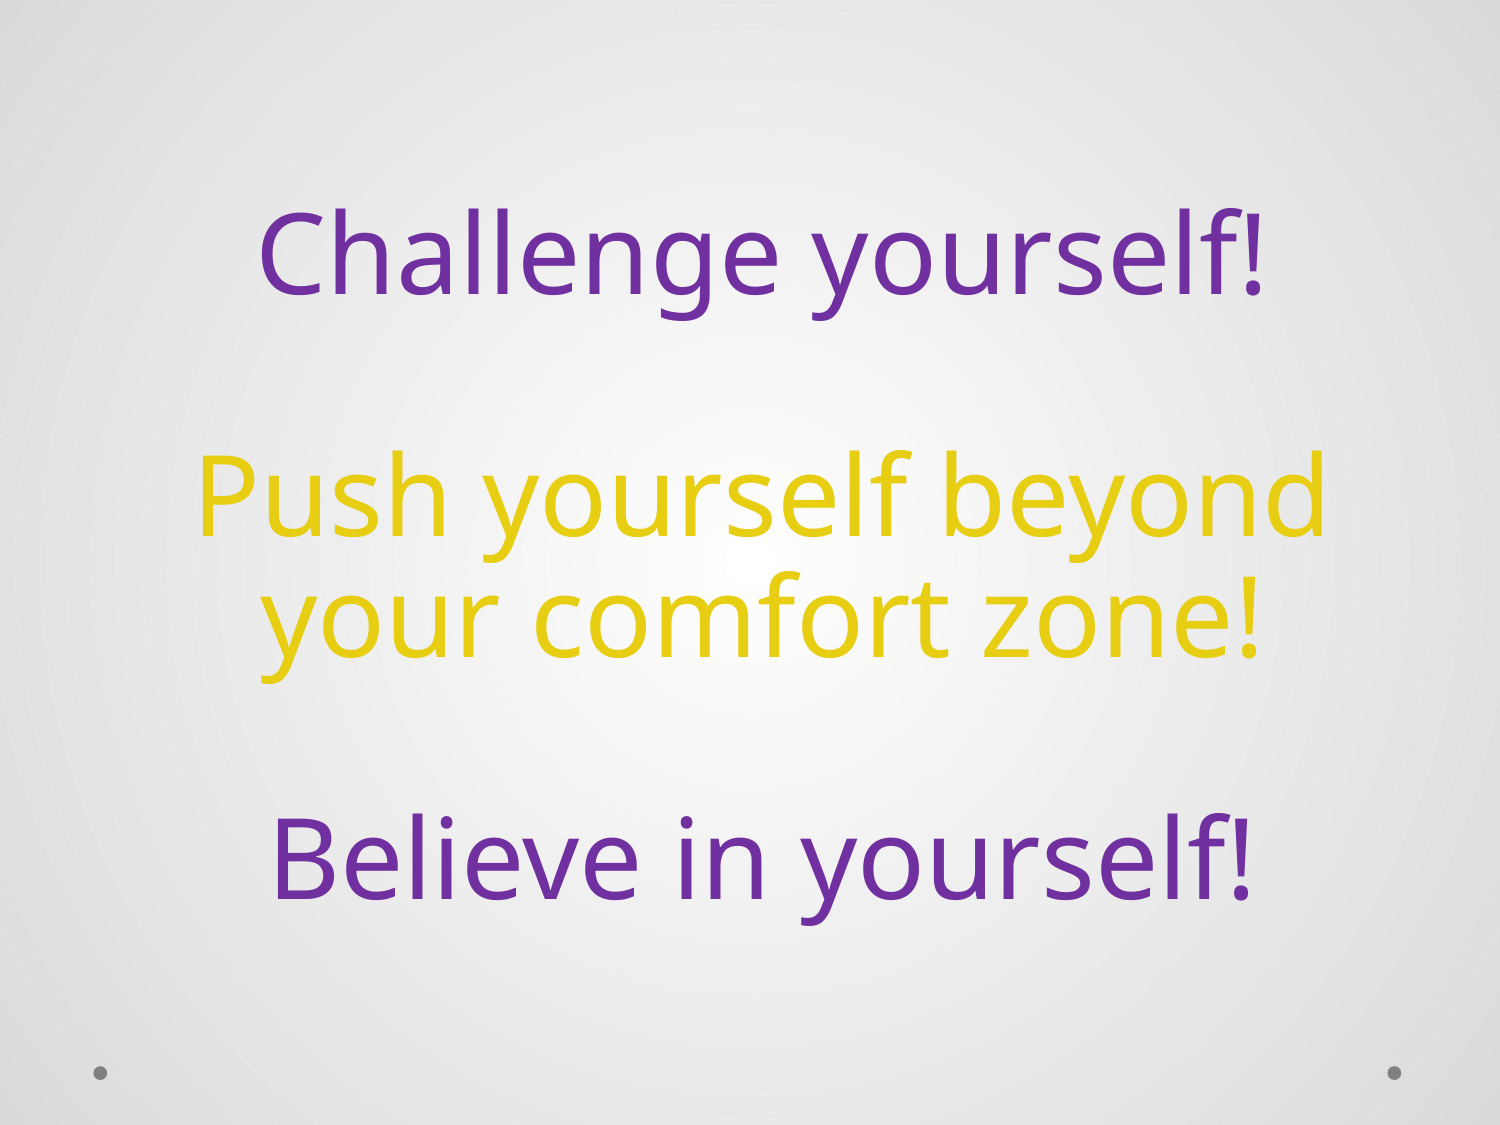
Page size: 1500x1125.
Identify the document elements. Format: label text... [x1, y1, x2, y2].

title Challenge yourself! Push yourself beyond your comfort zone! Believe in yourself! [50, 37, 1475, 1050]
